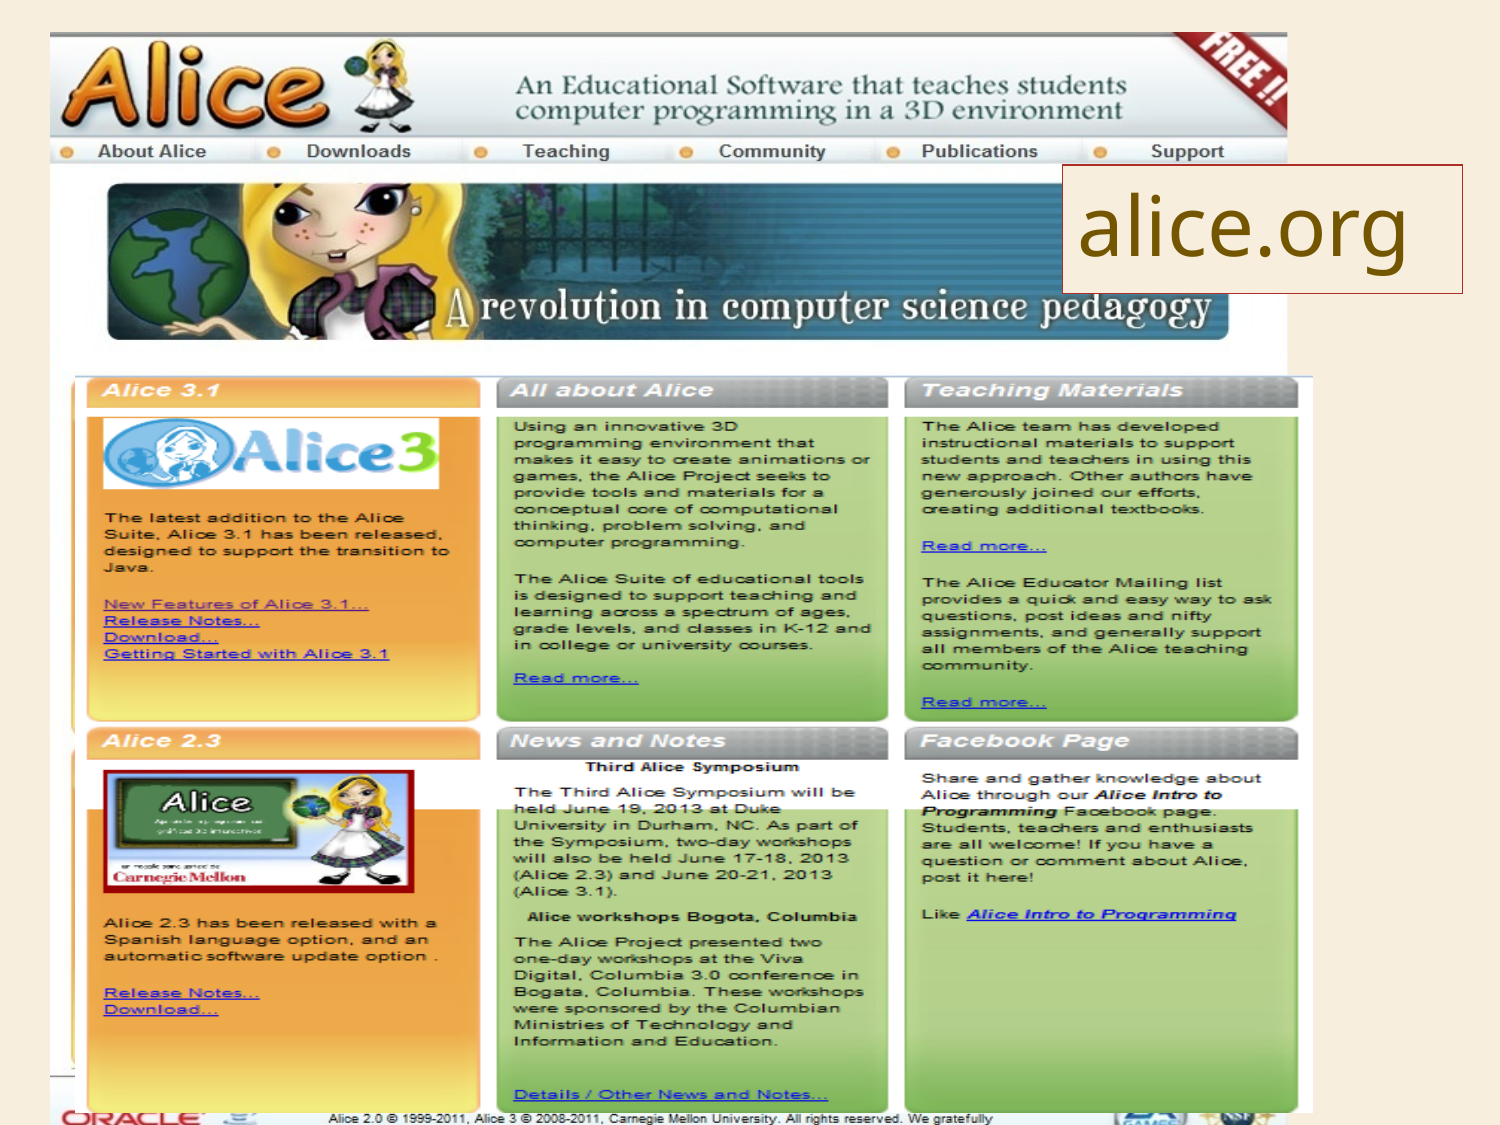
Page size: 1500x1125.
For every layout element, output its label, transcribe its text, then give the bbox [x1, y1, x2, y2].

picture [49, 32, 1313, 1125]
text_box alice.org [1290, 165, 1463, 294]
